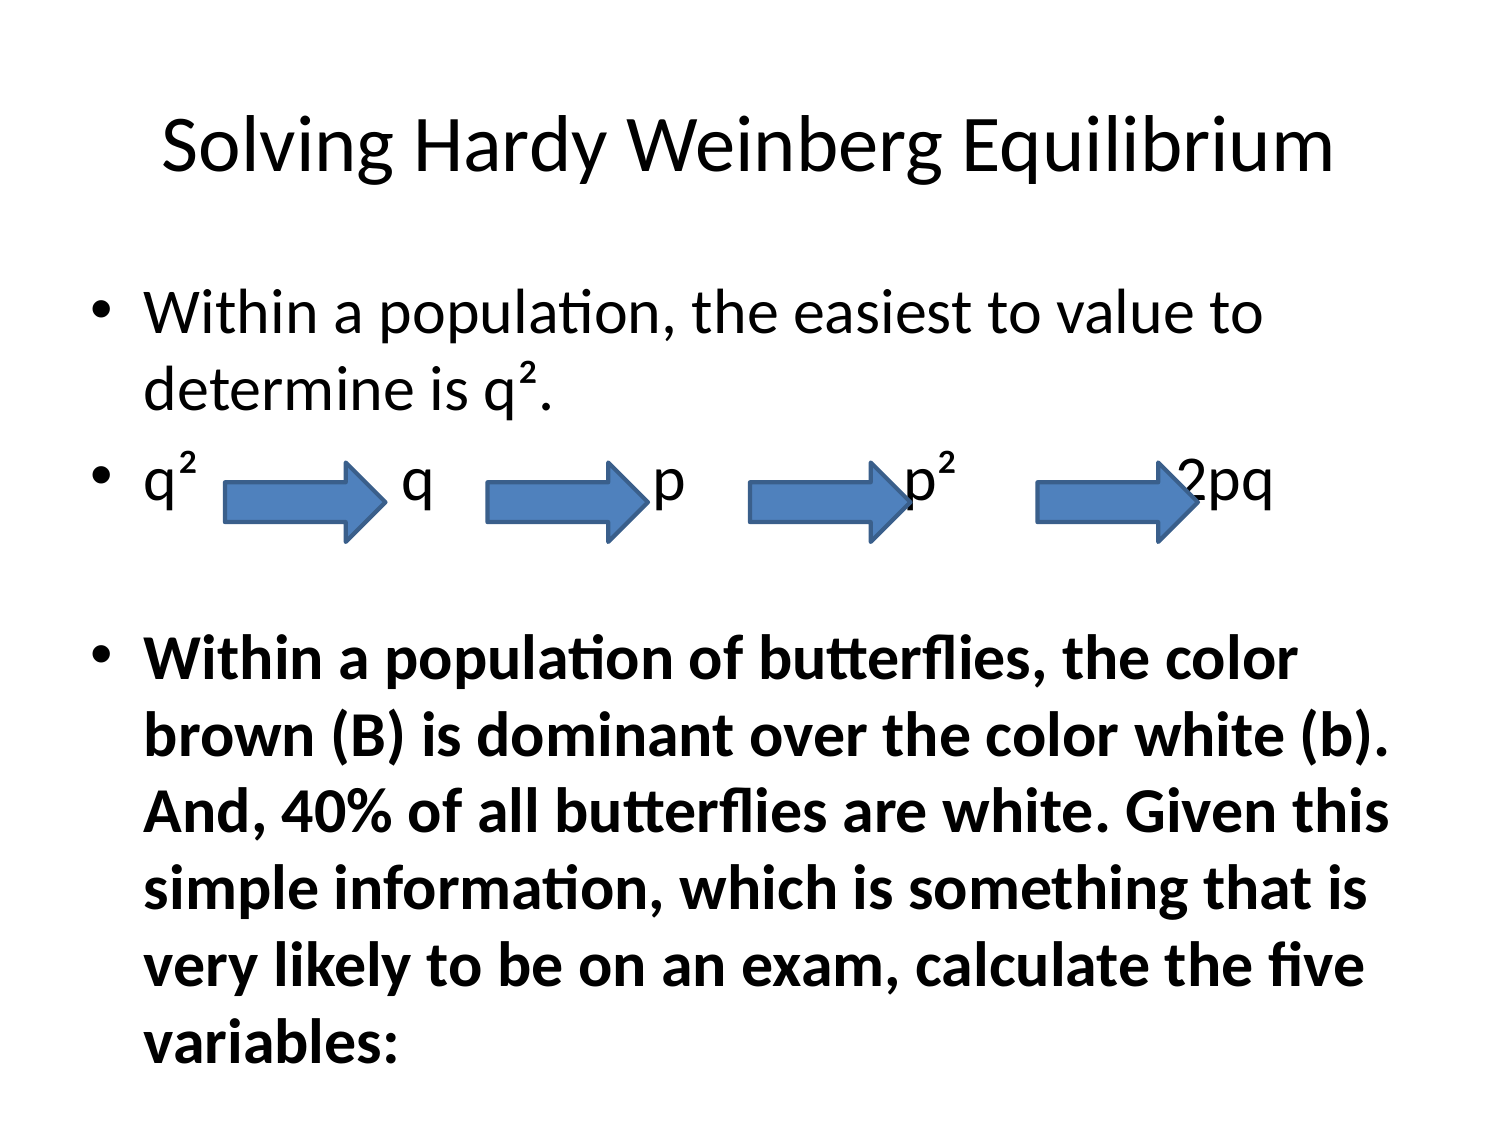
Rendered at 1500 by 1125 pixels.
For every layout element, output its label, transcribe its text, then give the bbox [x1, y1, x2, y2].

list Within a population, the easiest to value to determine is q². q² q p p² 2pq Within a population of butterflies, the color brown (B) is dominant over the color white (b). And, 40% of all butterflies are white. Given this simple information, which is something that is very likely to be on an exam, calculate the five variables: [75, 262, 1425, 1088]
text_box [747, 460, 913, 544]
text_box [1035, 460, 1201, 544]
text_box [222, 460, 388, 544]
text_box [485, 460, 651, 544]
title Solving Hardy Weinberg Equilibrium [75, 45, 1425, 233]
